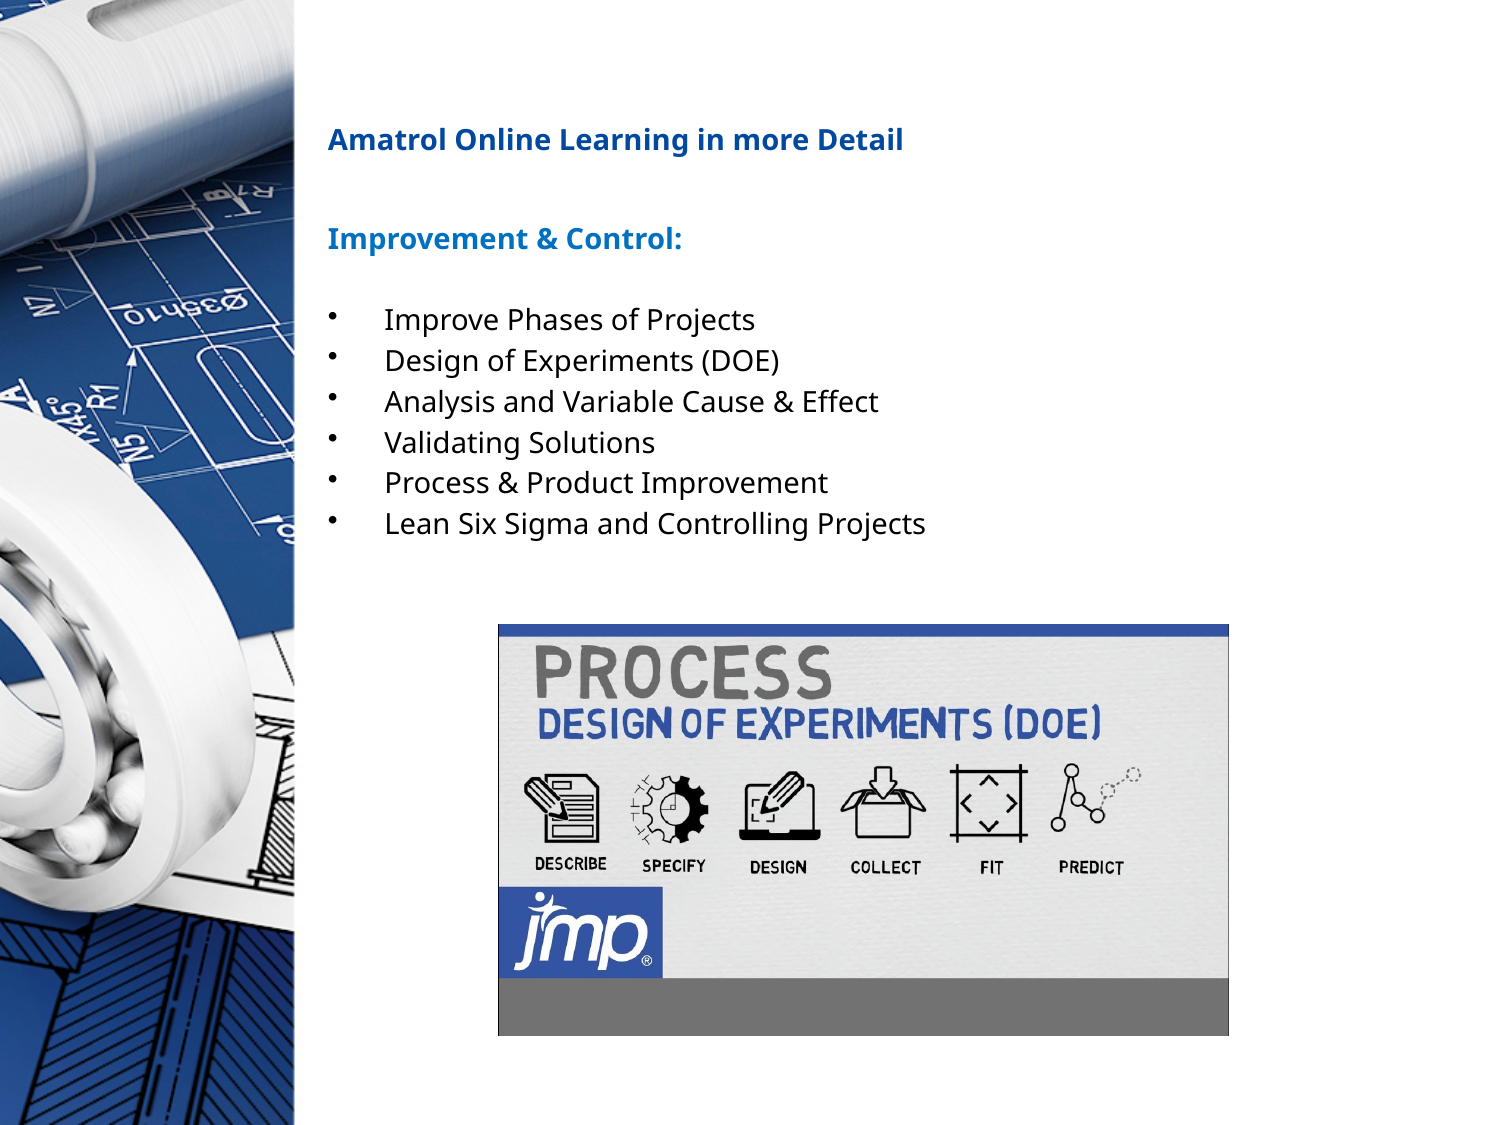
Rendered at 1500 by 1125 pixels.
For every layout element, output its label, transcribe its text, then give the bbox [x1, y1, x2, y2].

picture [0, 0, 1500, 1125]
list Improvement & Control: Improve Phases of Projects Design of Experiments (DOE) Analysis and Variable Cause & Effect Validating Solutions Process & Product Improvement Lean Six Sigma and Controlling Projects [312, 212, 1325, 600]
title Amatrol Online Learning in more Detail [312, 45, 1414, 233]
